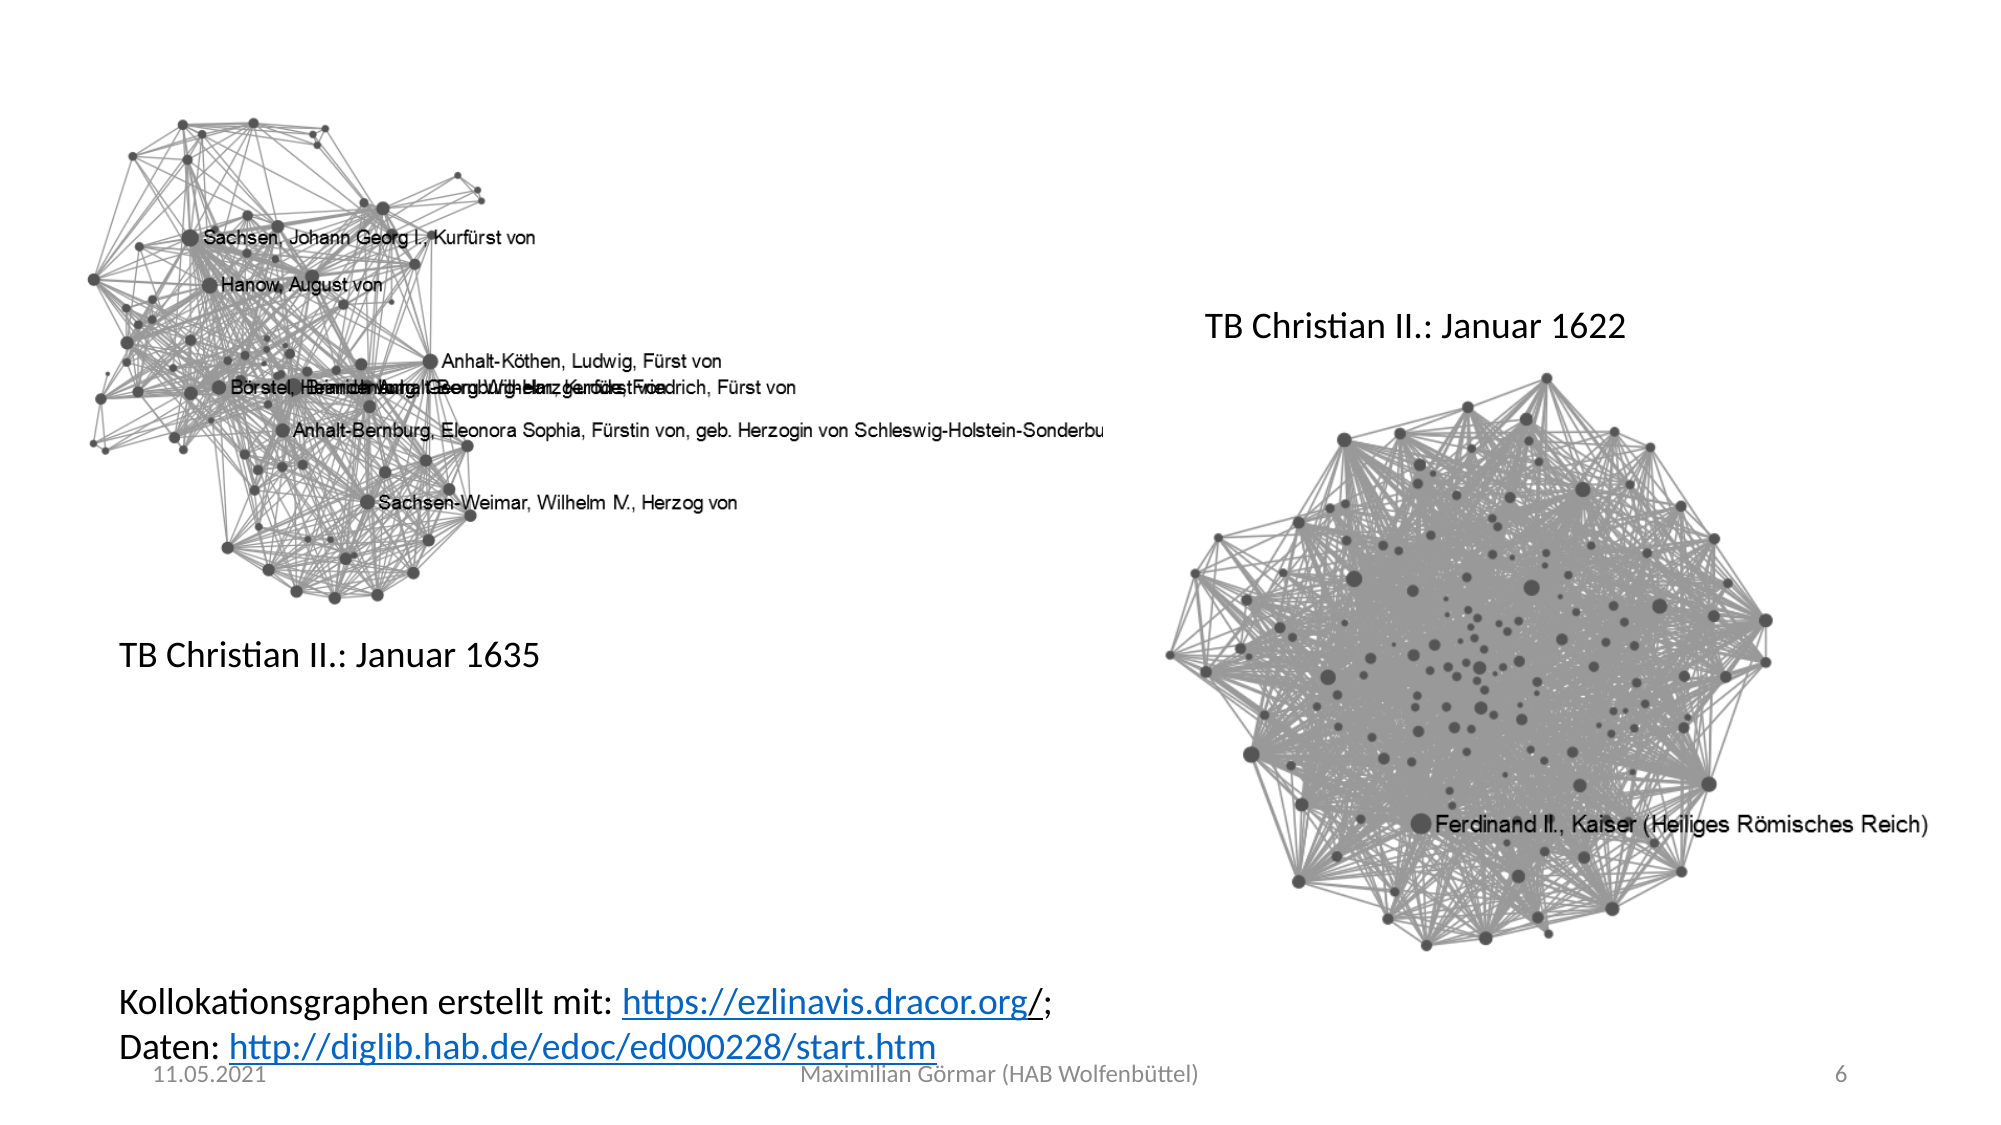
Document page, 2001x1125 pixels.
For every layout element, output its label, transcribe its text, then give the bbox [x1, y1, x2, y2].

text_box Kollokationsgraphen erstellt mit: https://ezlinavis.dracor.org/; Daten: http://diglib.hab.de/edoc/ed000228/start.htm [104, 970, 1126, 1075]
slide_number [137, 1075, 588, 1103]
slide_number 6 [1412, 1044, 1863, 1103]
picture [0, 0, 1977, 1044]
footer Maximilian Görmar (HAB Wolfenbüttel) [662, 1044, 1338, 1103]
